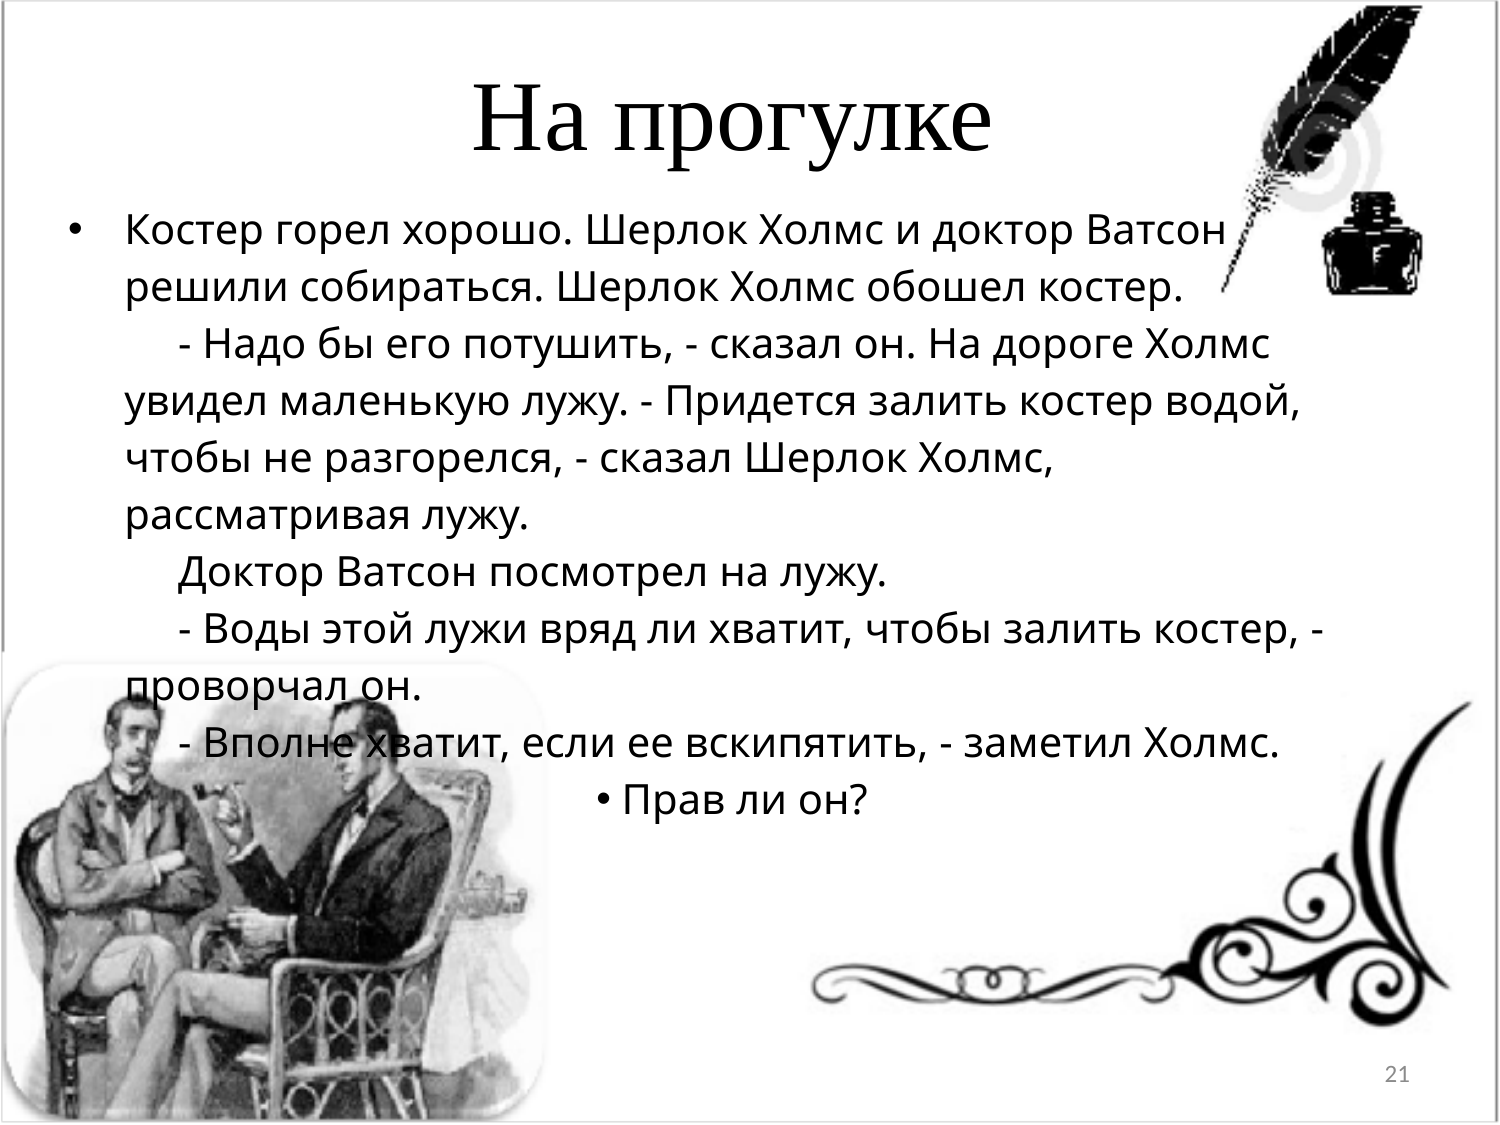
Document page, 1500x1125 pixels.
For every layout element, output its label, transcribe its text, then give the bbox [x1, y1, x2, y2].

text_box [74, 371, 1500, 477]
text_box На прогулке [427, 30, 1010, 181]
table_header Костер горел хорошо. Шерлок Холмс и доктор Ватсон решили собираться. Шерлок Холмс обошел костер. - Надо бы его потушить, - сказал он. На дороге Холмс увидел маленькую лужу. - Придется залить костер водой, чтобы не разгорелся, - сказал Шерлок Холмс, рассматривая лужу. Доктор Ватсон посмотрел на лужу. - Воды этой лужи вряд ли хватит, чтобы залить костер, - проворчал он. - Вполне хватит, если ее вскипятить, - заметил Холмс. Прав ли он? [53, 90, 1368, 834]
slide_number 21 [1074, 1042, 1425, 1103]
picture [0, 0, 1500, 1125]
